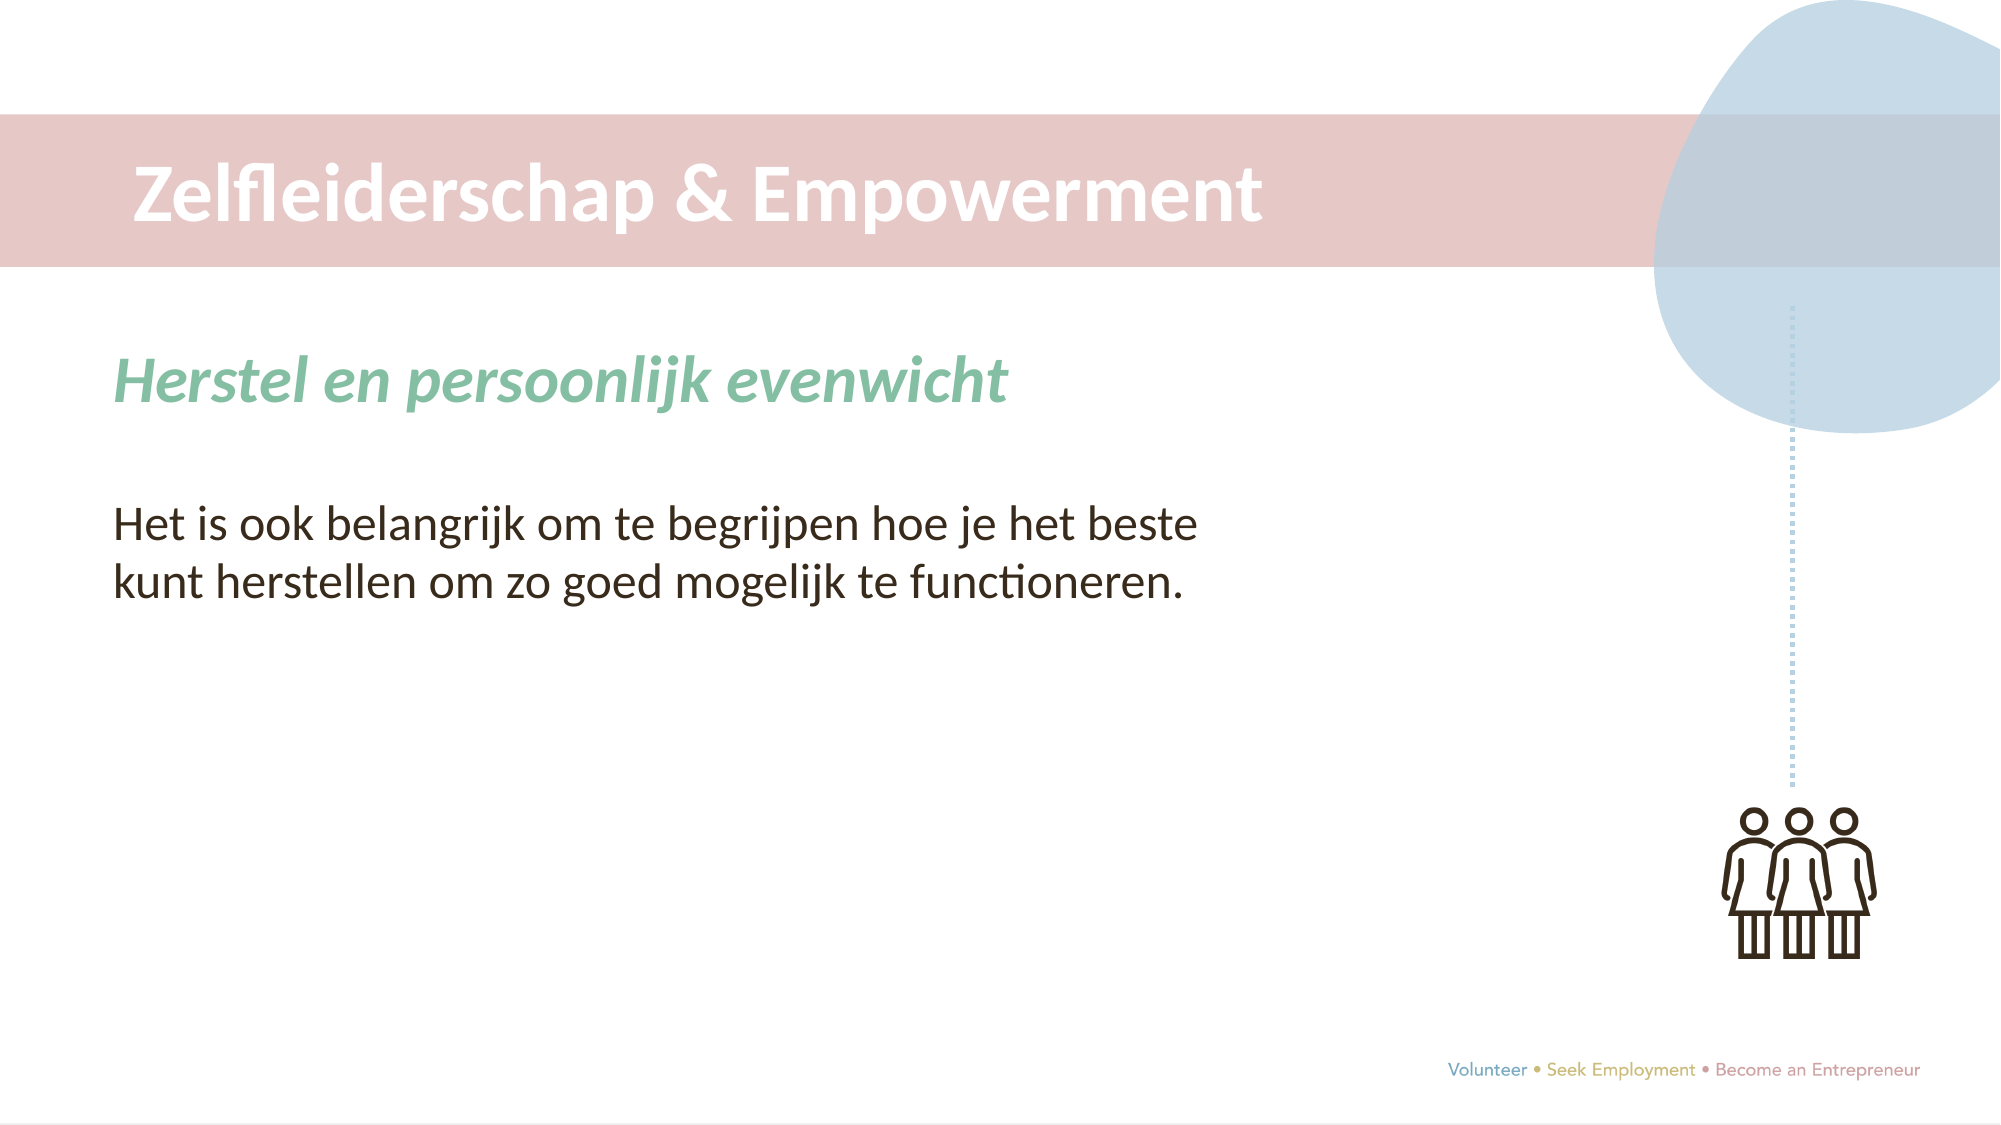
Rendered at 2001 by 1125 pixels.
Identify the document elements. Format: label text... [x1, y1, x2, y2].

picture [1418, 1046, 1971, 1103]
text_box Herstel en persoonlijk evenwicht Het is ook belangrijk om te begrijpen hoe je het beste kunt herstellen om zo goed mogelijk te functioneren. [98, 350, 1262, 975]
text_box [0, 113, 1699, 268]
text_box Zelfleiderschap & Empowerment [99, 147, 1312, 290]
text_box [1653, 0, 2000, 434]
picture [1709, 793, 1889, 973]
